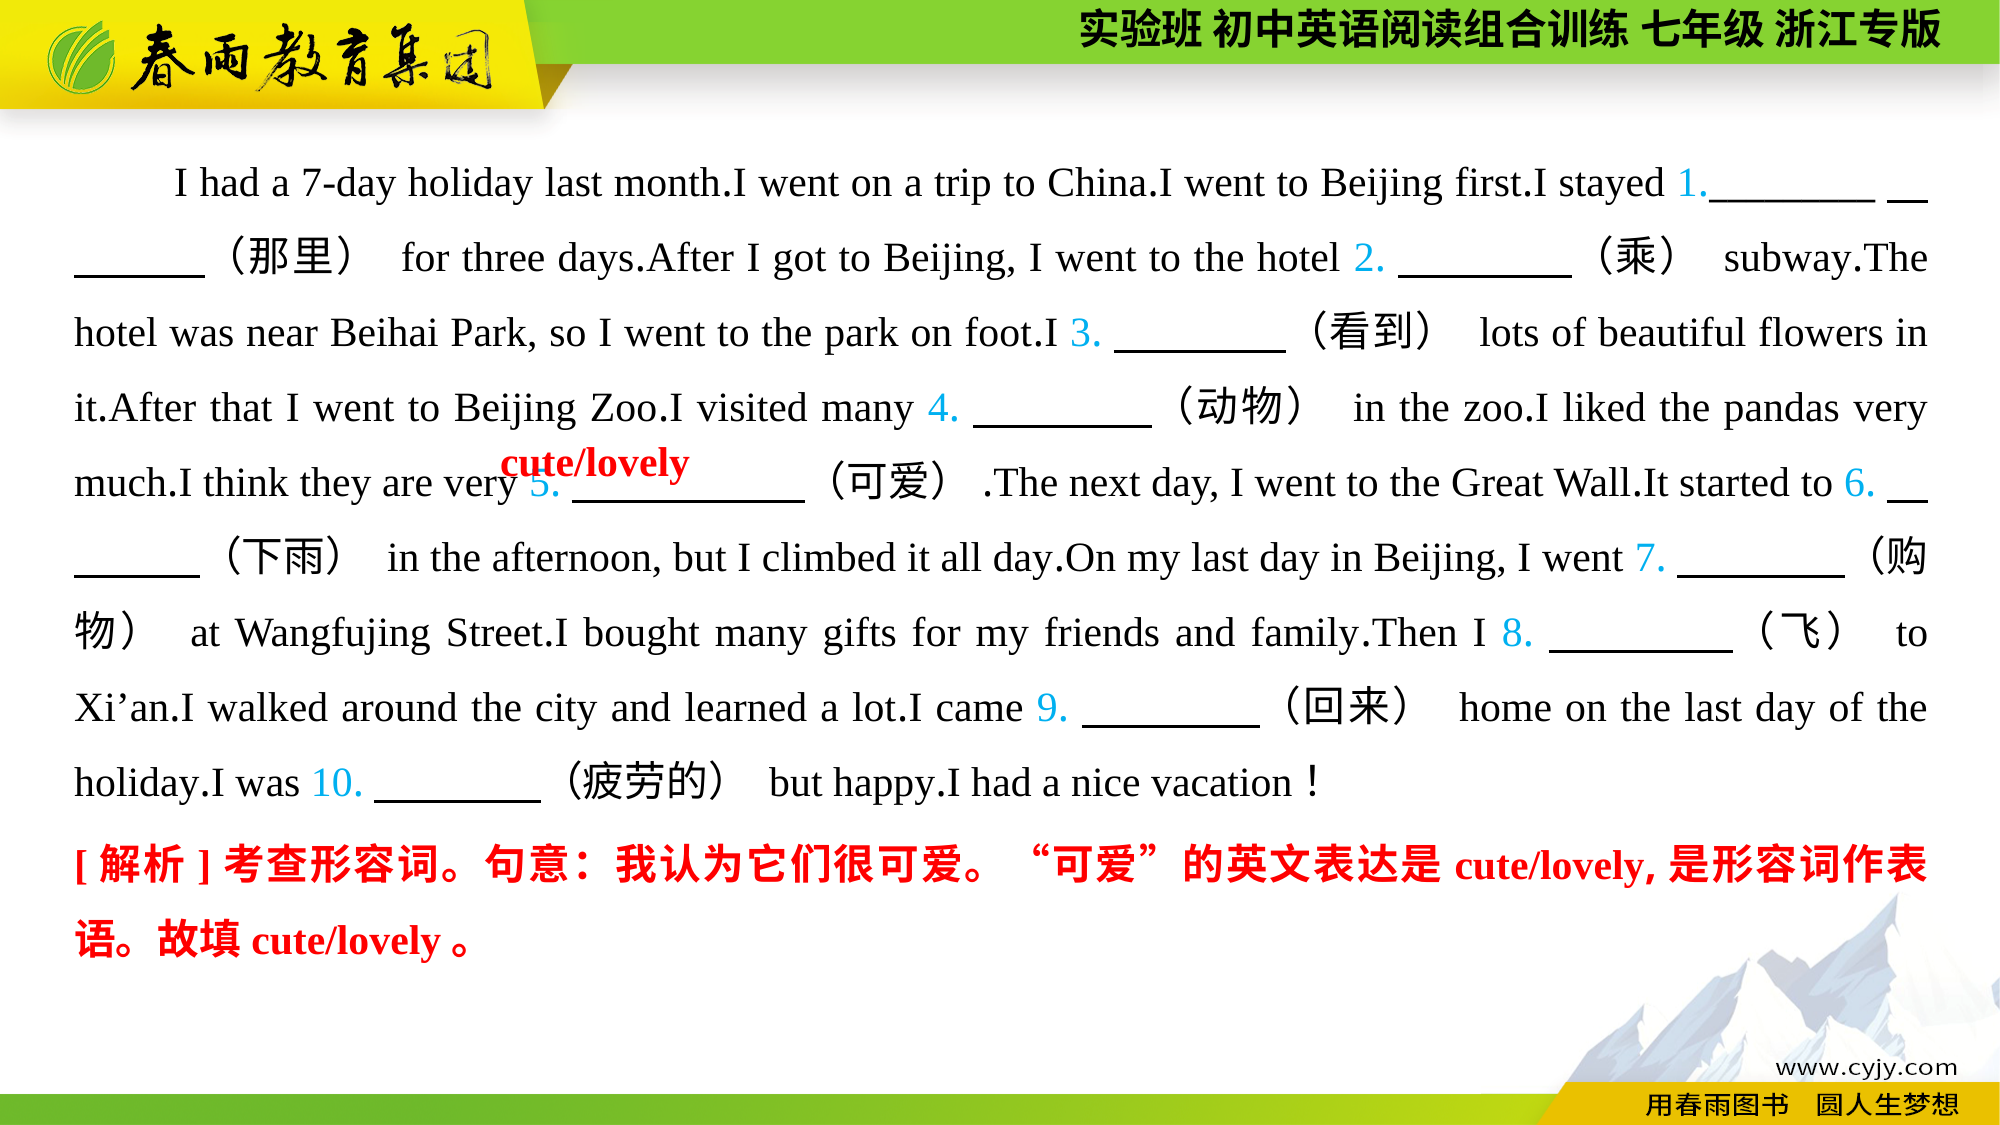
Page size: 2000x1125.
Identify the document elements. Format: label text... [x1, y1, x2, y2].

picture [0, 0, 2000, 1125]
text_box [解析]考查形容词。句意：我认为它们很可爱。“可爱”的英文表达是cute/lovely,是形容词作表语。故填cute/lovely。 [59, 805, 1944, 971]
text_box cute/lovely [485, 427, 706, 493]
list I had a 7-day holiday last month.I went on a trip to China.I went to Beijing first.I stayed 1._________ （那里） for three days.After I got to Beijing, I went to the hotel 2. （乘） subway.The hotel was near Beihai Park, so I went to the park on foot.I 3. （看到） lots of beautiful flowers in it.After that I went to Beijing Zoo.I visited many 4. （动物） in the zoo.I liked the pandas very much.I think they are very 5. （可爱）.The next day, I went to the Great Wall.It started to 6. （下雨） in the afternoon, but I climbed it all day.On my last day in Beijing, I went 7. （购物） at Wangfujing Street.I bought many gifts for my friends and family.Then I 8. （飞） to Xi’an.I walked around the city and learned a lot.I came 9. （回来） home on the last day of the holiday.I was 10. （疲劳的） but happy.I had a nice vacation！ [59, 122, 1944, 805]
